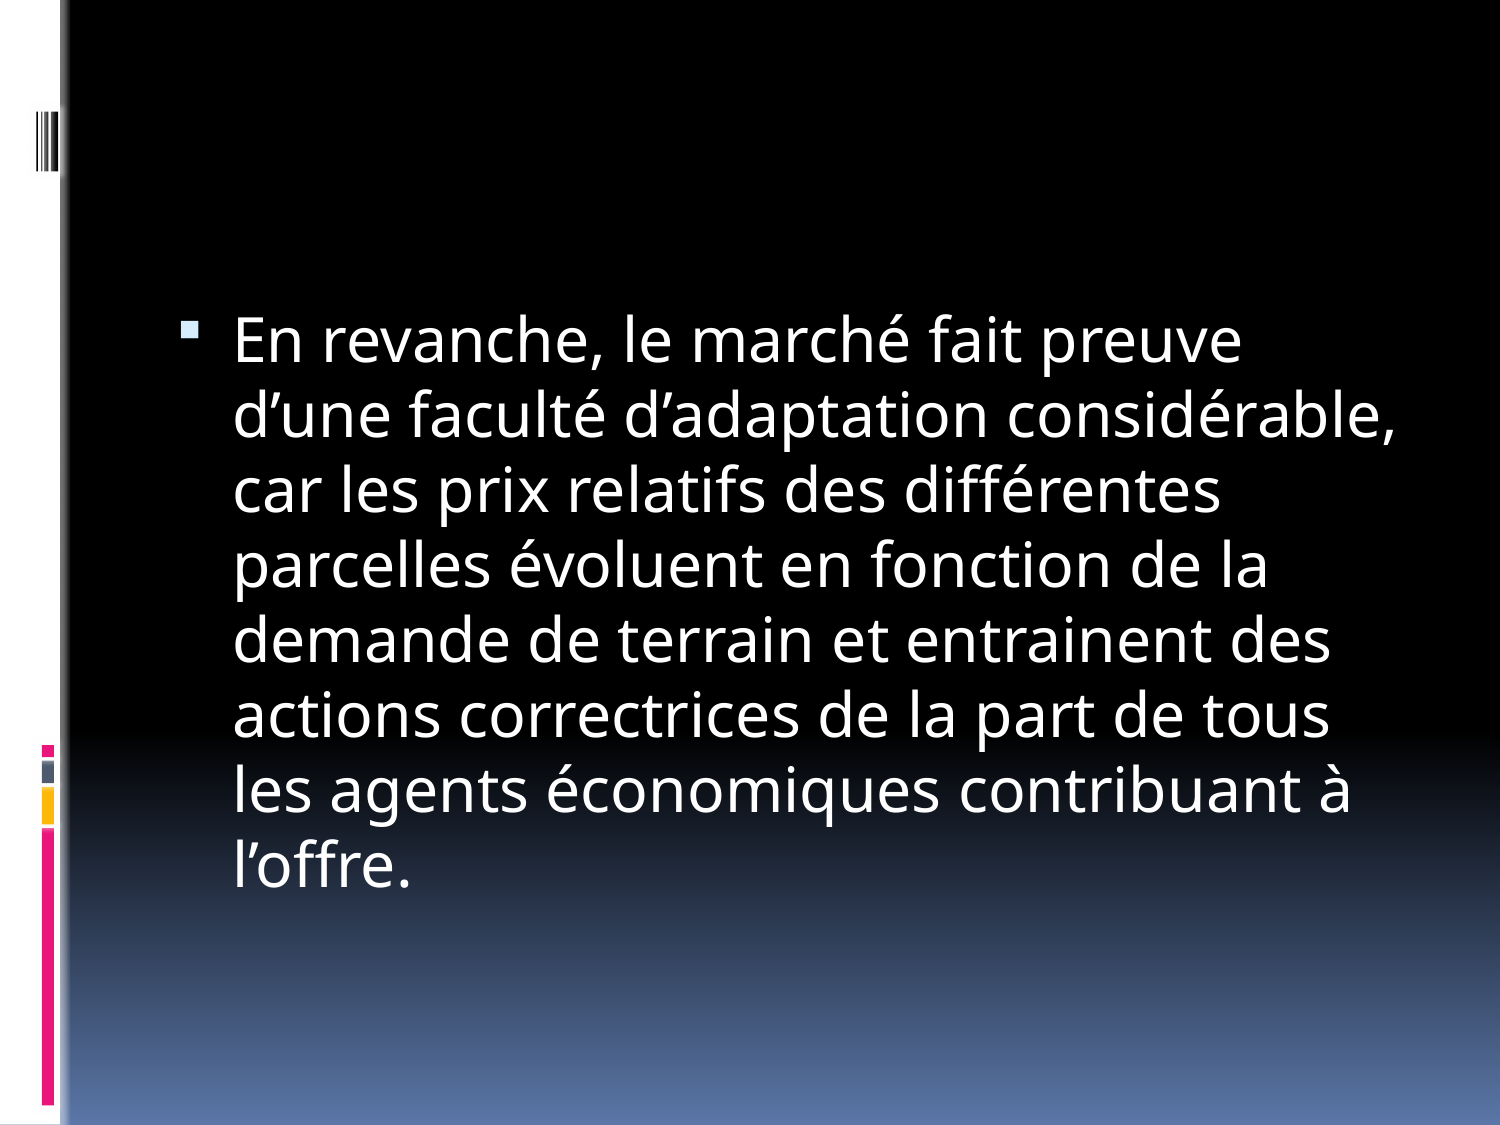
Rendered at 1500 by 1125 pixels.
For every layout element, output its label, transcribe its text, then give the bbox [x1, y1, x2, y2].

list En revanche, le marché fait preuve d’une faculté d’adaptation considérable, car les prix relatifs des différentes parcelles évoluent en fonction de la demande de terrain et entrainent des actions correctrices de la part de tous les agents économiques contribuant à l’offre. [150, 292, 1425, 1043]
